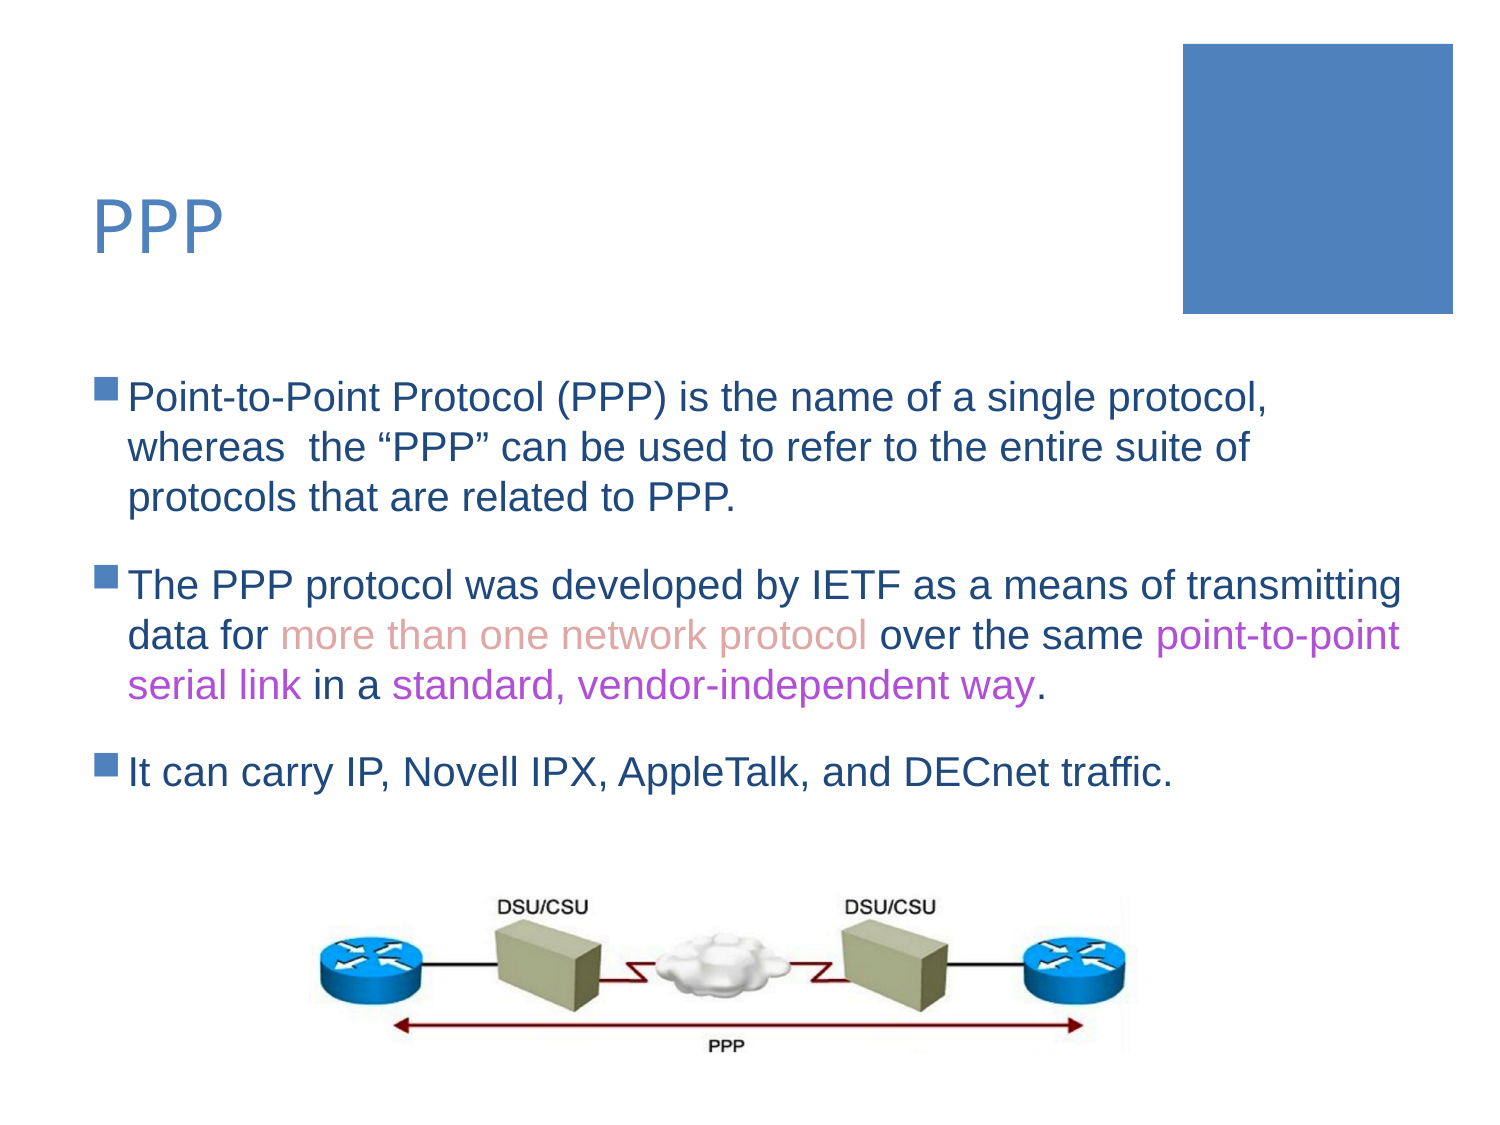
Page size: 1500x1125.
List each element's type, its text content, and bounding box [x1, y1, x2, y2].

list Point-to-Point Protocol (PPP) is the name of a single protocol, whereas the “PPP” can be used to refer to the entire suite of protocols that are related to PPP. The PPP protocol was developed by IETF as a means of transmitting data for more than one network protocol over the same point-to-point serial link in a standard, vendor-independent way. It can carry IP, Novell IPX, AppleTalk, and DECnet traffic. [75, 362, 1419, 1005]
title PPP [75, 88, 1143, 277]
picture [274, 878, 1163, 1054]
